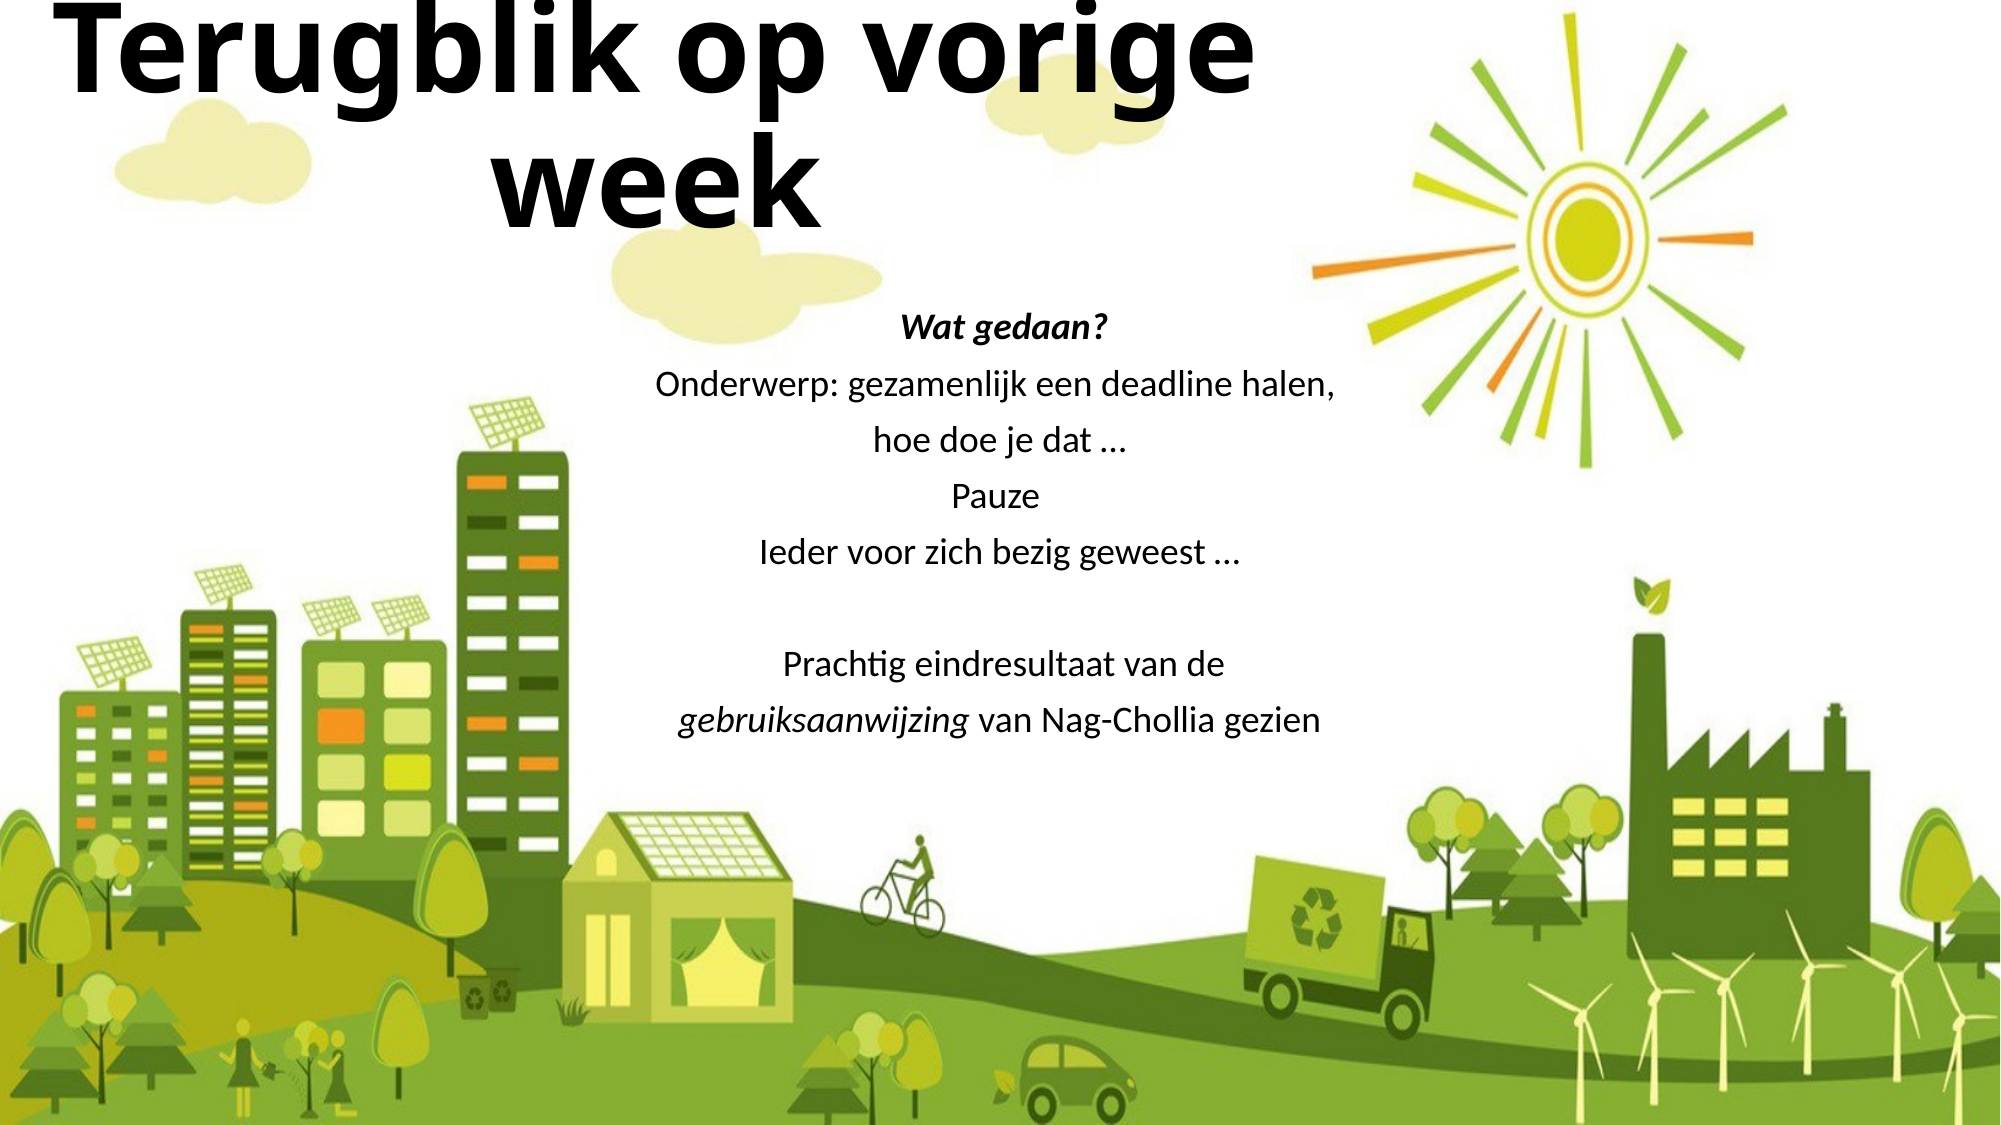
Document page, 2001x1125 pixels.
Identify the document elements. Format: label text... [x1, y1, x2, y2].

title Terugblik op vorige week [0, 98, 1406, 263]
subtitle Wat gedaan? Onderwerp: gezamenlijk een deadline halen, hoe doe je dat … Pauze Ieder voor zich bezig geweest … Prachtig eindresultaat van de gebruiksaanwijzing van Nag-Chollia gezien [237, 300, 1763, 750]
picture [0, 0, 2001, 1125]
